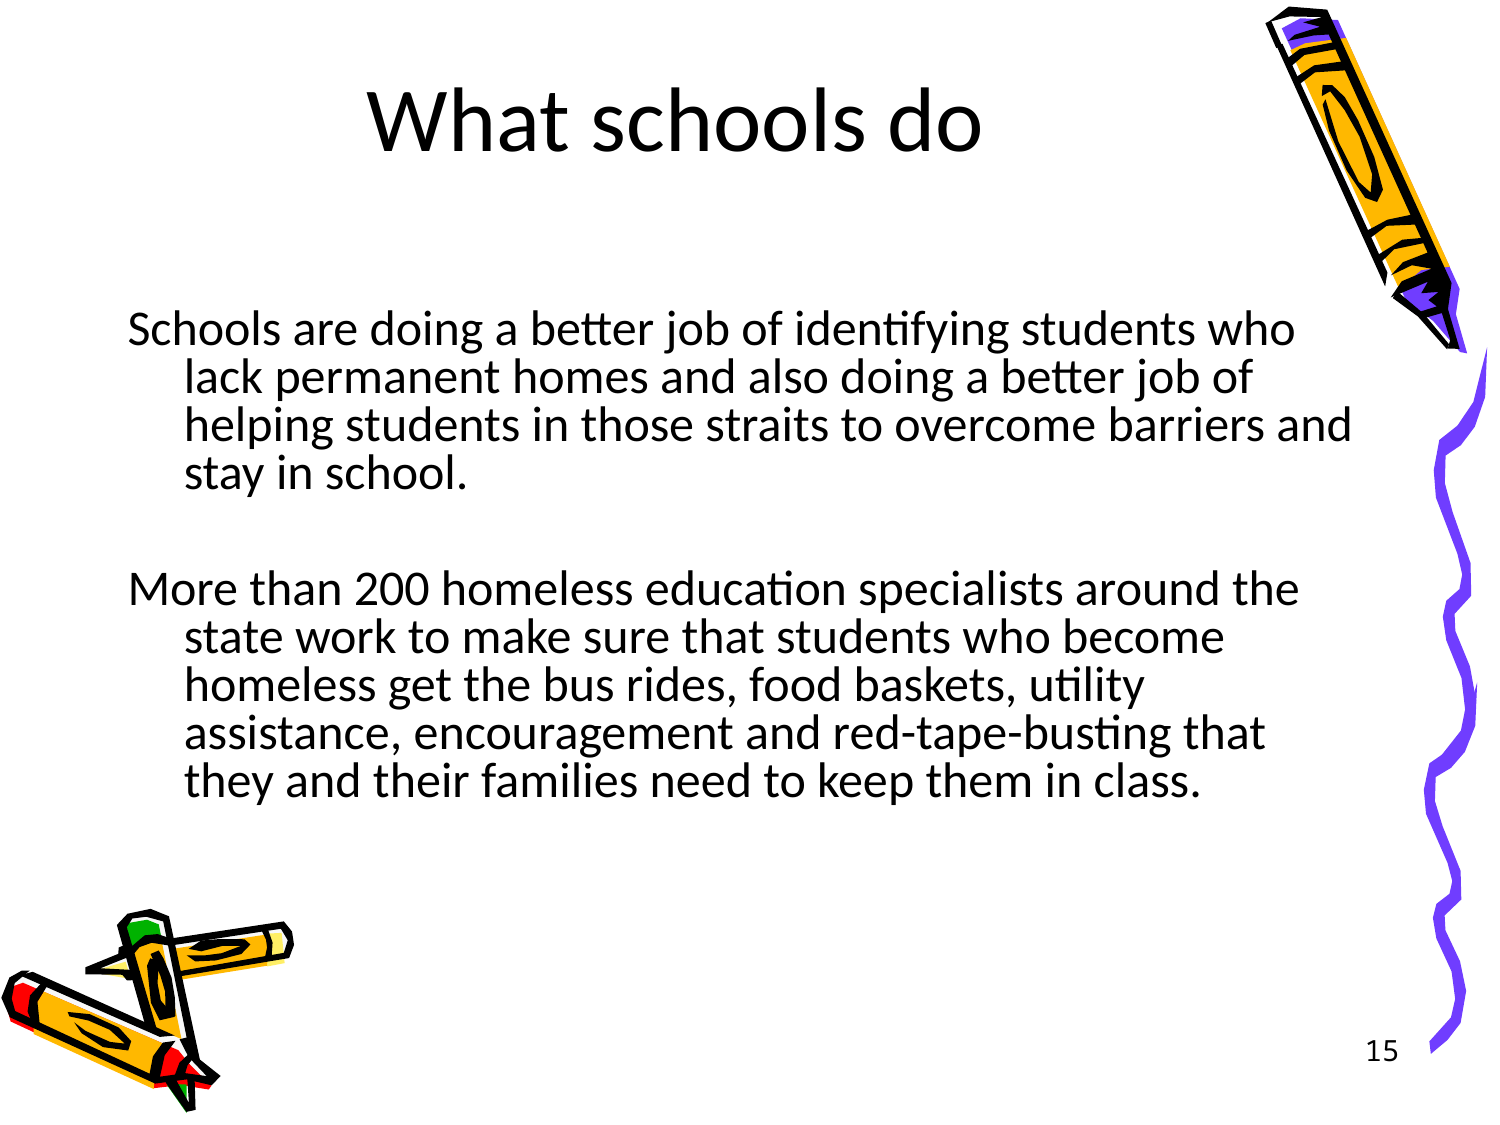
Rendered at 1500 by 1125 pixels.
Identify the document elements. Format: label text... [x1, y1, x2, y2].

title What schools do [112, 24, 1240, 288]
list Schools are doing a better job of identifying students who lack permanent homes and also doing a better job of helping students in those straits to overcome barriers and stay in school. More than 200 homeless education specialists around the state work to make sure that students who become homeless get the bus rides, food baskets, utility assistance, encouragement and red-tape-busting that they and their families need to keep them in class. [112, 299, 1376, 901]
slide_number 15 [1101, 1024, 1415, 1101]
